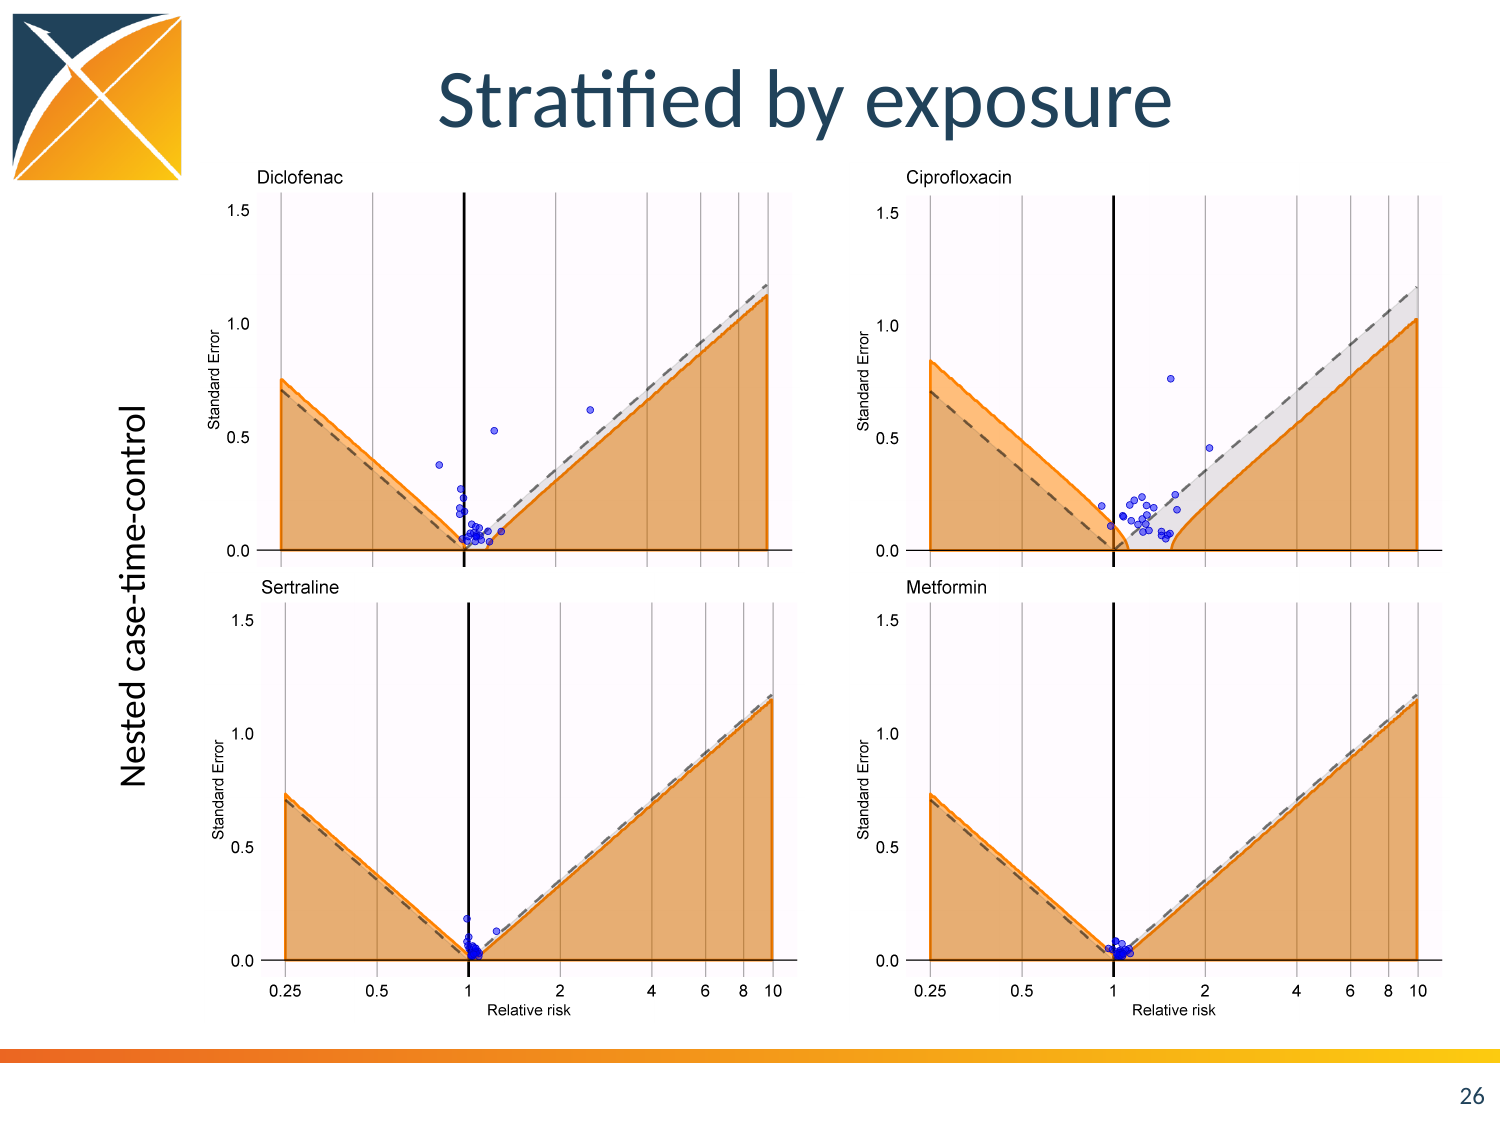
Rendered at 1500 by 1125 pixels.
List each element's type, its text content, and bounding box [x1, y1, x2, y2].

text_box Nested case-time-control [99, 389, 160, 804]
picture [849, 162, 1451, 1023]
picture [0, 0, 805, 1023]
title Stratified by exposure [187, 24, 1425, 163]
slide_number 26 [1149, 1065, 1500, 1125]
